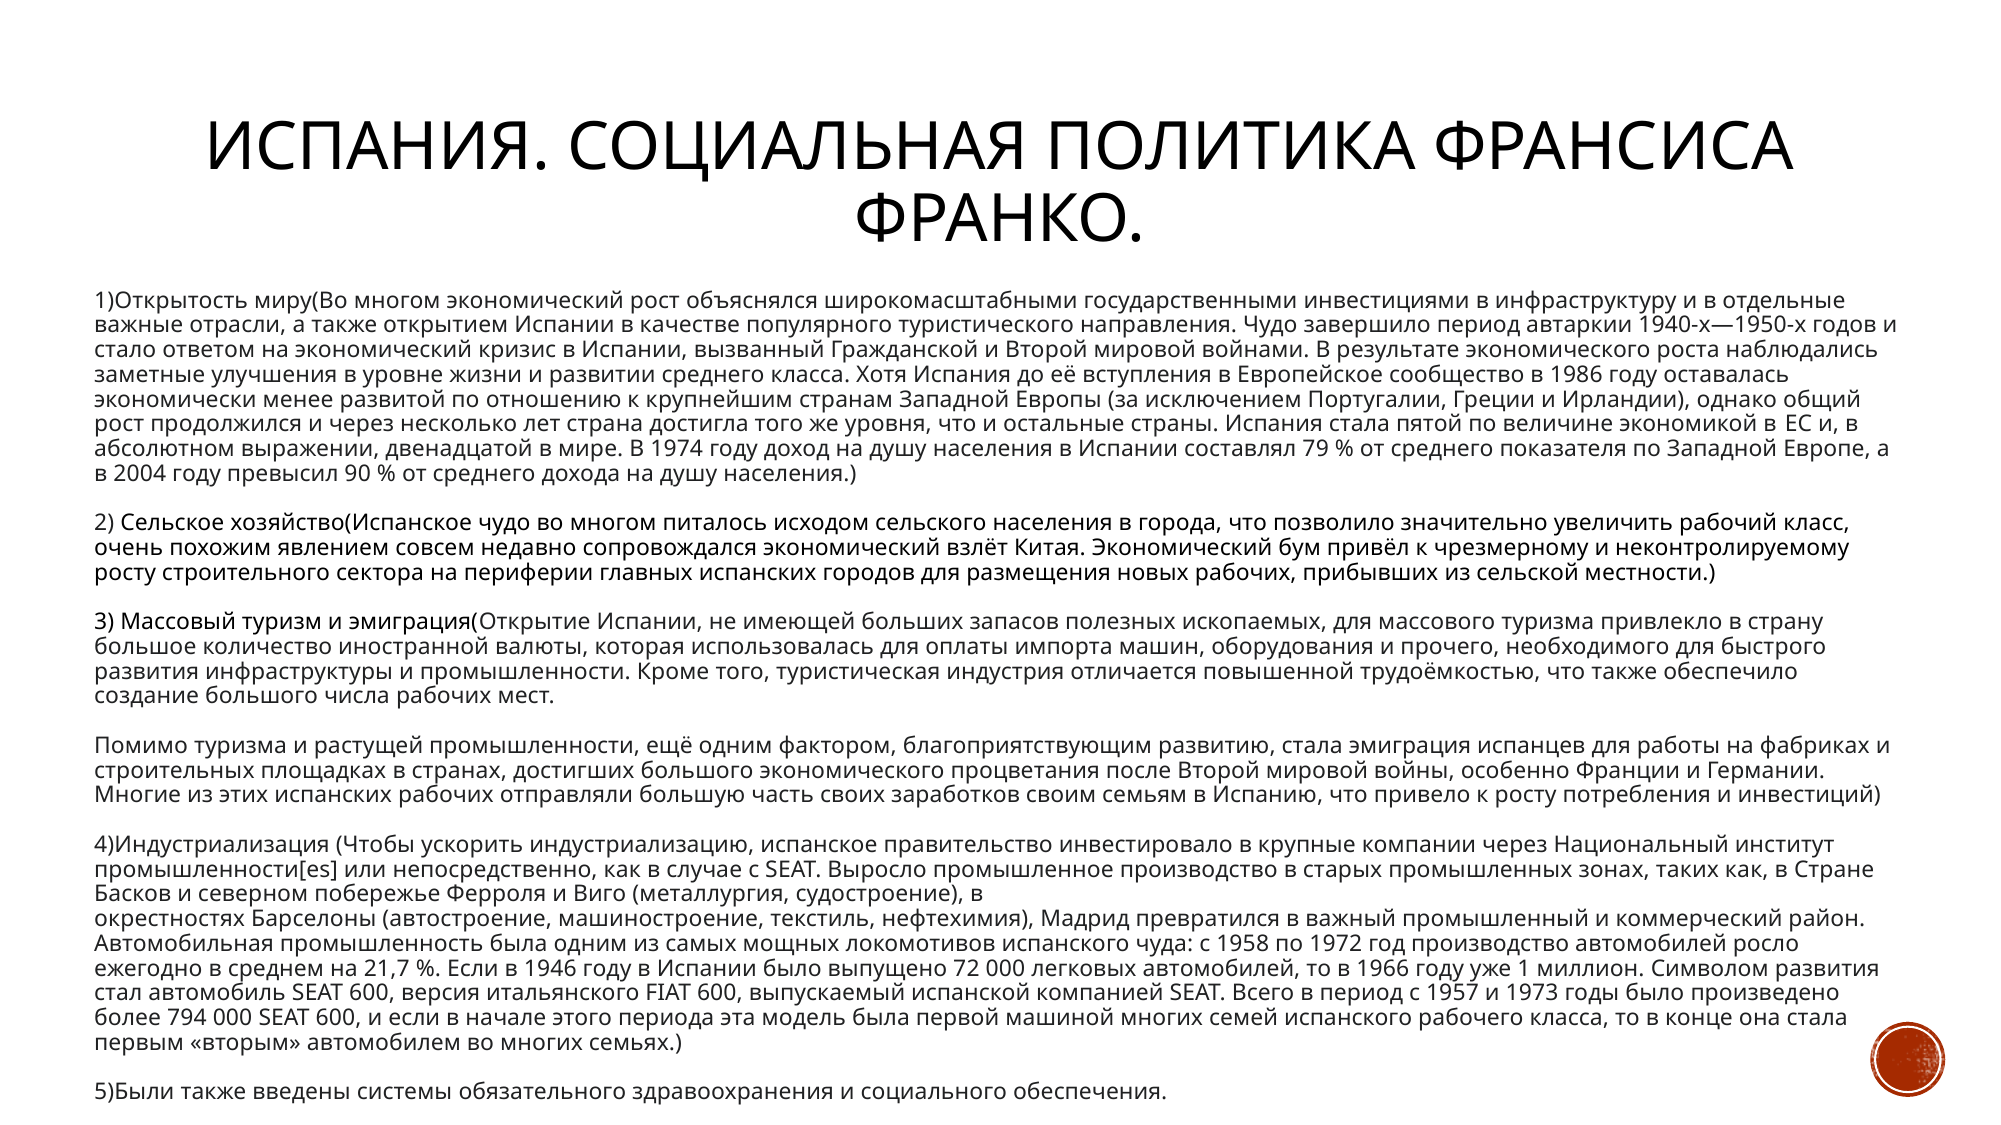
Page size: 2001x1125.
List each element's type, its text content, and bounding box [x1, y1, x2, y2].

list 1)Открытость миру(Во многом экономический рост объяснялся широкомасштабными государственными инвестициями в инфраструктуру и в отдельные важные отрасли, а также открытием Испании в качестве популярного туристического направления. Чудо завершило период автаркии 1940-х—1950-х годов и стало ответом на экономический кризис в Испании, вызванный Гражданской и Второй мировой войнами. В результате экономического роста наблюдались заметные улучшения в уровне жизни и развитии среднего класса. Хотя Испания до её вступления в Европейское сообщество в 1986 году оставалась экономически менее развитой по отношению к крупнейшим странам Западной Европы (за исключением Португалии, Греции и Ирландии), однако общий рост продолжился и через несколько лет страна достигла того же уровня, что и остальные страны. Испания стала пятой по величине экономикой в ​​ЕС и, в абсолютном выражении, двенадцатой в мире. В 1974 году доход на душу населения в Испании составлял 79 % от среднего показателя по Западной Европе, а в 2004 году превысил 90 % от среднего дохода на душу населения.) 2) Сельское хозяйство(Испанское чудо во многом питалось исходом сельского населения в города, что позволило значительно увеличить рабочий класс, очень похожим явлением совсем недавно сопровождался экономический взлёт Китая. Экономический бум привёл к чрезмерному и неконтролируемому росту строительного сектора на периферии главных испанских городов для размещения новых рабочих, прибывших из сельской местности.) 3) Массовый туризм и эмиграция(Открытие Испании, не имеющей больших запасов полезных ископаемых, для массового туризма привлекло в страну большое количество иностранной валюты, которая использовалась для оплаты импорта машин, оборудования и прочего, необходимого для быстрого развития инфраструктуры и промышленности. Кроме того, туристическая индустрия отличается повышенной трудоёмкостью, что также обеспечило создание большого числа рабочих мест. Помимо туризма и растущей промышленности, ещё одним фактором, благоприятствующим развитию, стала эмиграция испанцев для работы на фабриках и строительных площадках в странах, достигших большого экономического процветания после Второй мировой войны, особенно Франции и Германии. Многие из этих испанских рабочих отправляли большую часть своих заработков своим семьям в Испанию, что привело к росту потребления и инвестиций) 4)Индустриализация (Чтобы ускорить индустриализацию, испанское правительство инвестировало в крупные компании через Национальный институт промышленности[es] или непосредственно, как в случае с SEAT. Выросло промышленное производство в старых промышленных зонах, таких как, в Стране Басков и северном побережье Ферроля и Виго (металлургия, судостроение), в окрестностях Барселоны (автостроение, машиностроение, текстиль, нефтехимия), Мадрид превратился в важный промышленный и коммерческий район. Автомобильная промышленность была одним из самых мощных локомотивов испанского чуда: с 1958 по 1972 год производство автомобилей росло ежегодно в среднем на 21,7 %. Если в 1946 году в Испании было выпущено 72 000 легковых автомобилей, то в 1966 году уже 1 миллион. Символом развития стал автомобиль SEAT 600, версия итальянского FIAT 600, выпускаемый испанской компанией SEAT. Всего в период с 1957 и 1973 годы было произведено более 794 000 SEAT 600, и если в начале этого периода эта модель была первой машиной многих семей испанского рабочего класса, то в конце она стала первым «вторым» автомобилем во многих семьях.) 5)Были также введены системы обязательного здравоохранения и социального обеспечения. [79, 281, 1921, 946]
title ИСПАНИЯ. СОЦИАЛЬНАЯ ПОЛИТИКА ФРАНСИСА ФРАНКО. [174, 52, 1825, 281]
